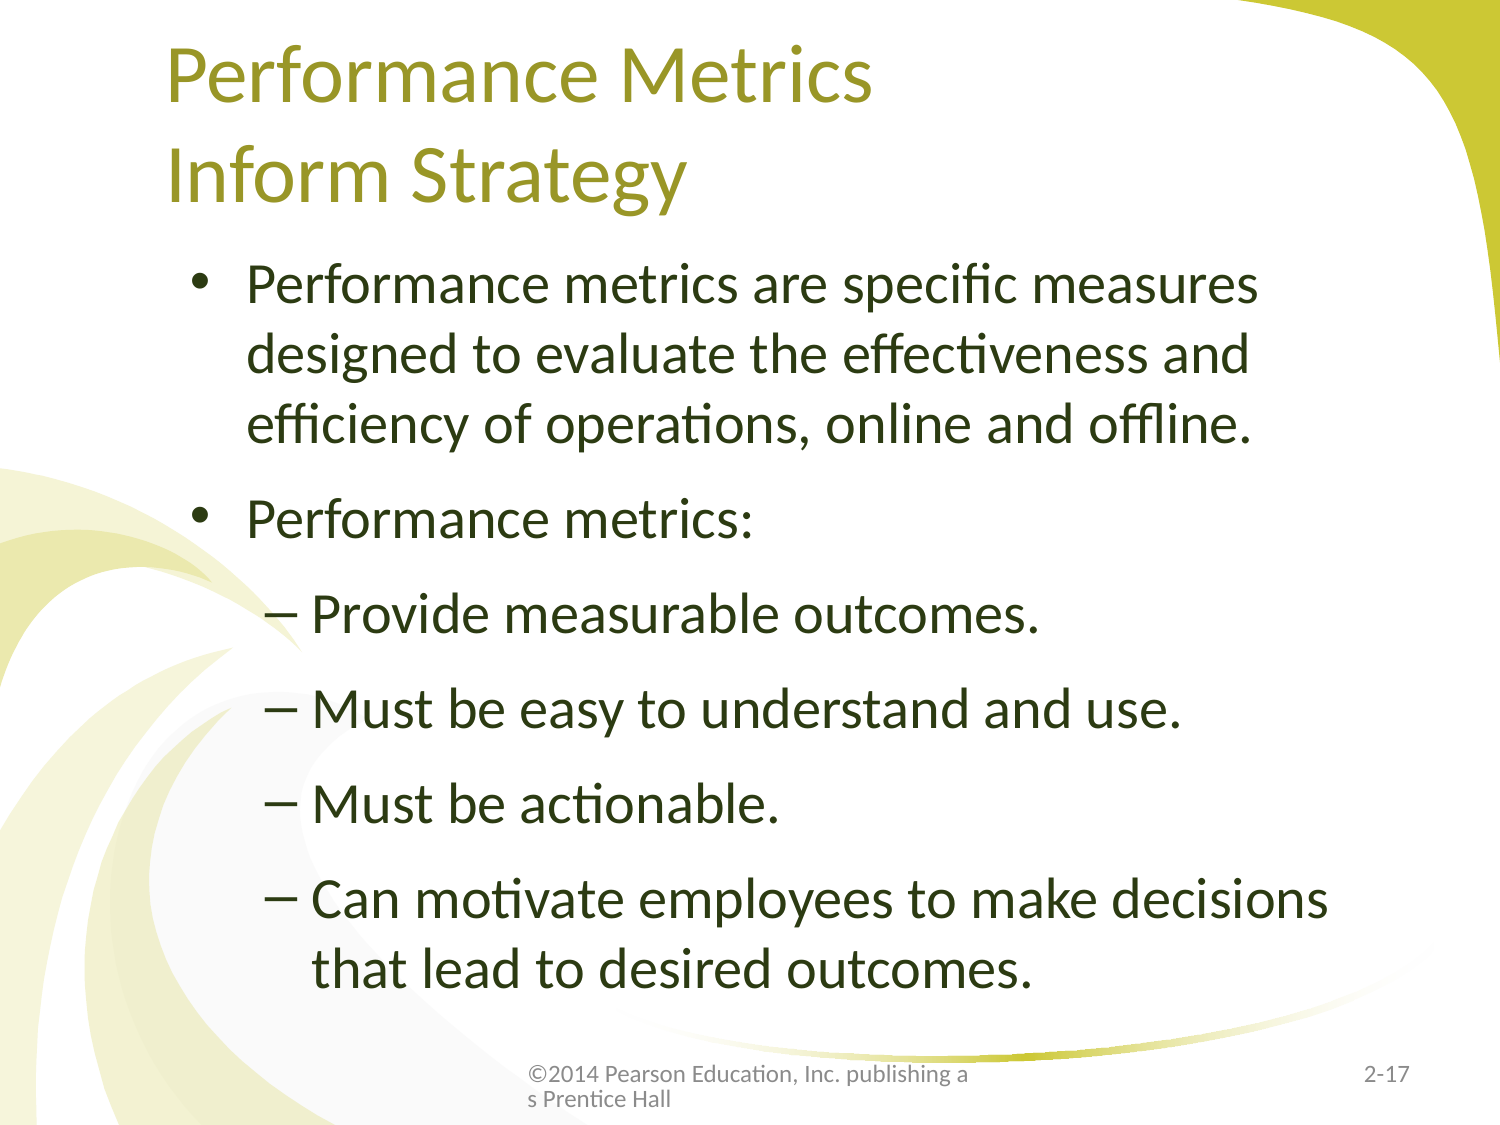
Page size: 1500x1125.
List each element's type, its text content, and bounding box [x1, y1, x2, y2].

list Performance metrics are specific measures designed to evaluate the effectiveness and efficiency of operations, online and offline. Performance metrics: Provide measurable outcomes. Must be easy to understand and use. Must be actionable. Can motivate employees to make decisions that lead to desired outcomes. [174, 237, 1438, 1000]
slide_number 2-17 [1074, 1042, 1425, 1103]
title Performance Metrics Inform Strategy [150, 37, 1438, 200]
footer ©2014 Pearson Education, Inc. publishing as Prentice Hall [512, 1042, 988, 1103]
